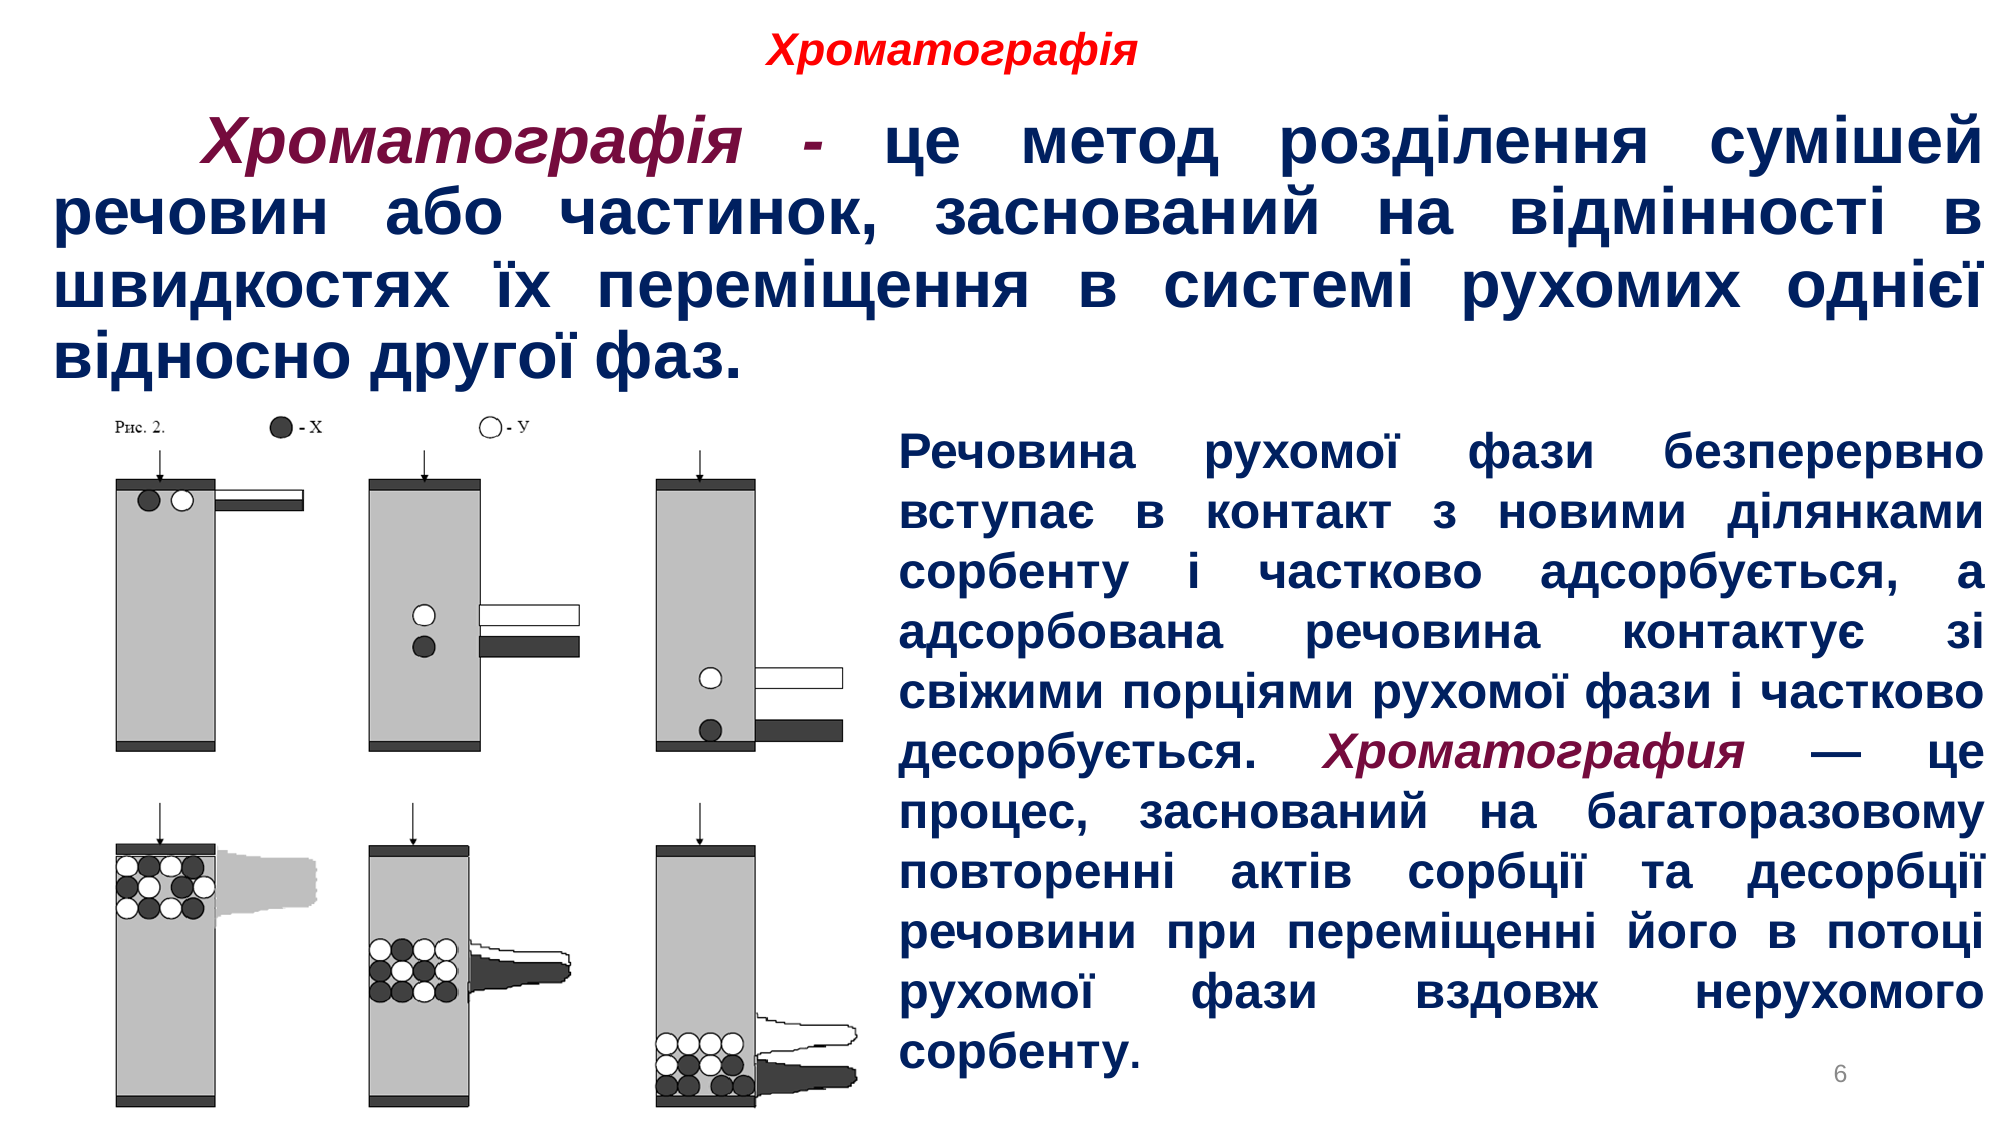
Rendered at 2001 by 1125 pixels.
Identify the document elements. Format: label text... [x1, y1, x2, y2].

text_box Речовина рухомої фази безперервно вступає в контакт з новими ділянками сорбенту і частково адсорбується, а адсорбована речовина контактує зі свіжими порціями рухомої фази і частково десорбується. Хроматография — це процес, заснований на багаторазовому повторенні актів сорбції та десорбції речовини при переміщенні його в потоці рухомої фази вздовж нерухомого сорбенту. [883, 360, 2000, 1125]
picture [72, 405, 884, 1125]
title Хроматографія [314, 0, 1592, 98]
list Хроматографія - це метод розділення сумішей речовин або частинок, заснований на відмінності в швидкостях їх переміщення в системі рухомих однієї відносно другої фаз. [0, 98, 2000, 338]
